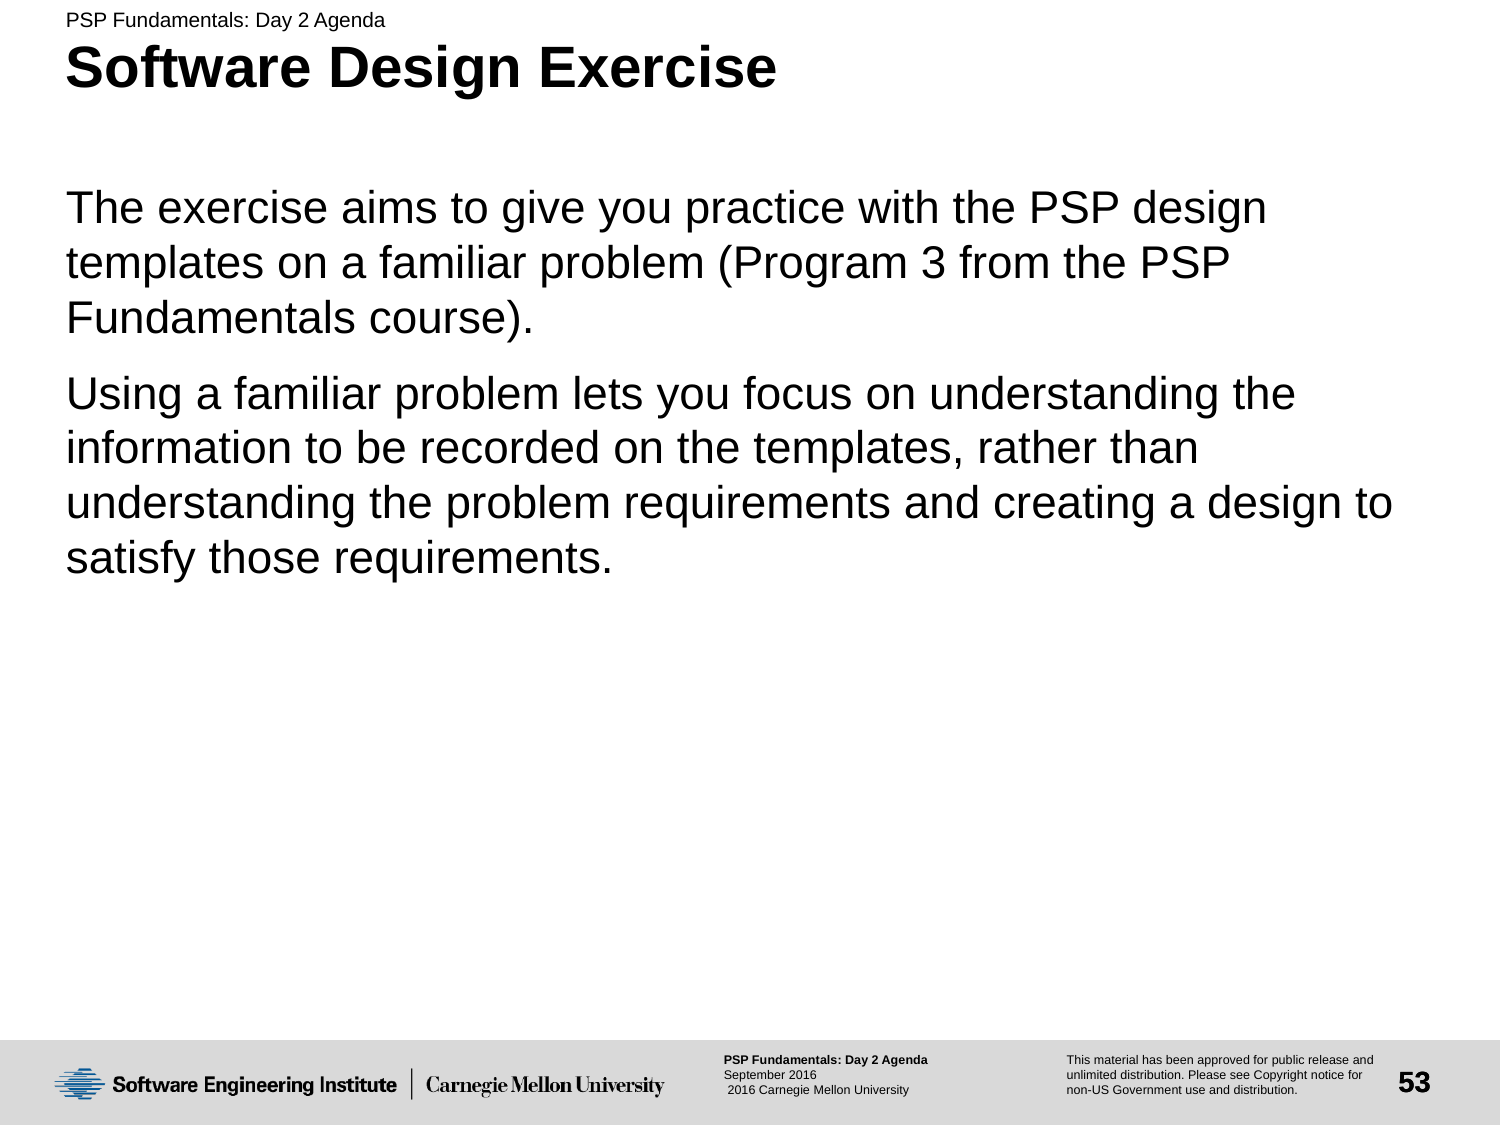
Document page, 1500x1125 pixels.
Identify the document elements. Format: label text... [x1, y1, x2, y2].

picture [46, 1061, 673, 1104]
title Software Design Exercise [65, 37, 1430, 148]
list The exercise aims to give you practice with the PSP design templates on a familiar problem (Program 3 from the PSP Fundamentals course). Using a familiar problem lets you focus on understanding the information to be recorded on the templates, rather than understanding the problem requirements and creating a design to satisfy those requirements. [65, 177, 1431, 1000]
